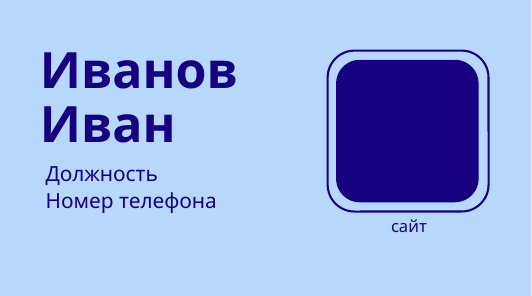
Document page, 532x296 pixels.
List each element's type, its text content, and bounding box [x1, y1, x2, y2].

title Иванов Иван [24, 44, 429, 161]
text_box [326, 49, 490, 213]
text_box [0, 0, 532, 296]
subtitle Должность [30, 155, 222, 183]
text_box Номер телефона [30, 183, 238, 231]
text_box сайт [376, 210, 532, 258]
